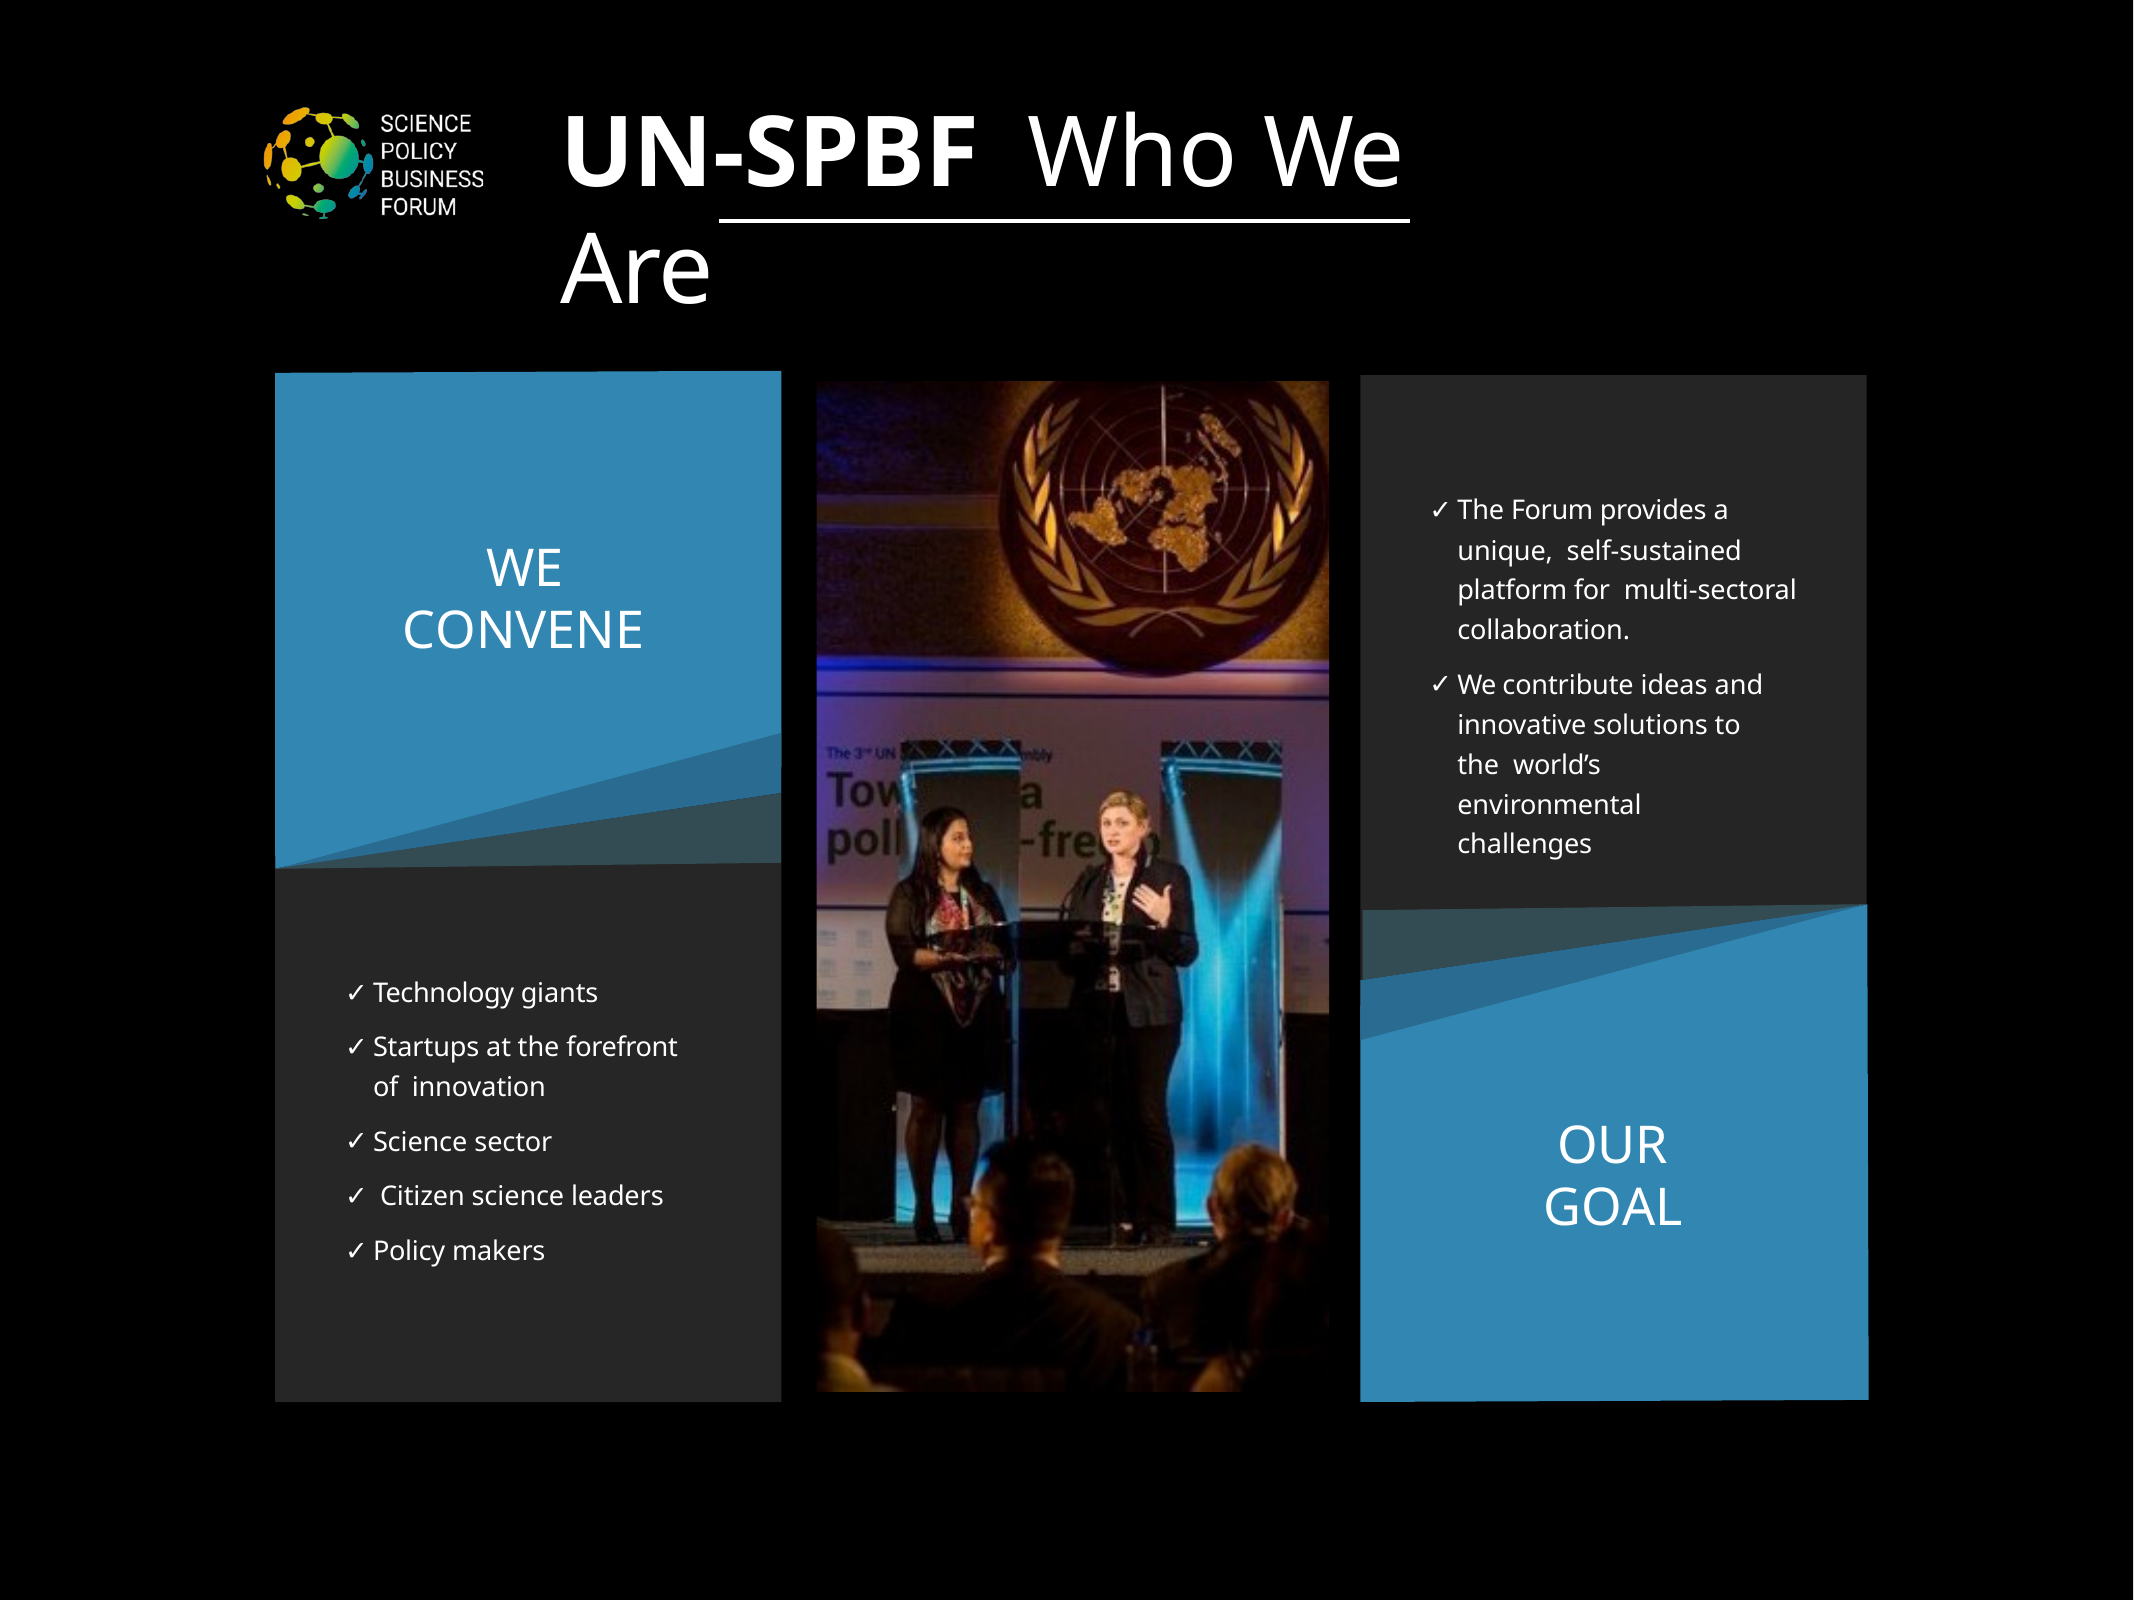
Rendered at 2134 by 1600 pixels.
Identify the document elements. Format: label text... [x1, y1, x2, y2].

text_box Technology giants Startups at the forefront of innovation Science sector Citizen science leaders Policy makers [275, 973, 782, 1266]
text_box [275, 1266, 782, 1403]
text_box [275, 370, 782, 868]
text_box OUR GOAL [1541, 1109, 1687, 1237]
text_box [275, 863, 782, 973]
text_box [1360, 375, 1867, 980]
text_box [816, 381, 1330, 1392]
title UN-SPBF Who We Are [557, 86, 1576, 356]
text_box [274, 793, 782, 869]
text_box [1360, 906, 1860, 1041]
text_box The Forum provides a unique, self-sustained platform for multi-sectoral collaboration. We contribute ideas and innovative solutions to the world’s environmental challenges [1427, 483, 1812, 860]
text_box [1360, 905, 1869, 1402]
text_box [1362, 904, 1869, 980]
text_box [218, 60, 484, 265]
text_box [283, 732, 782, 867]
text_box WE CONVENE [400, 531, 656, 659]
